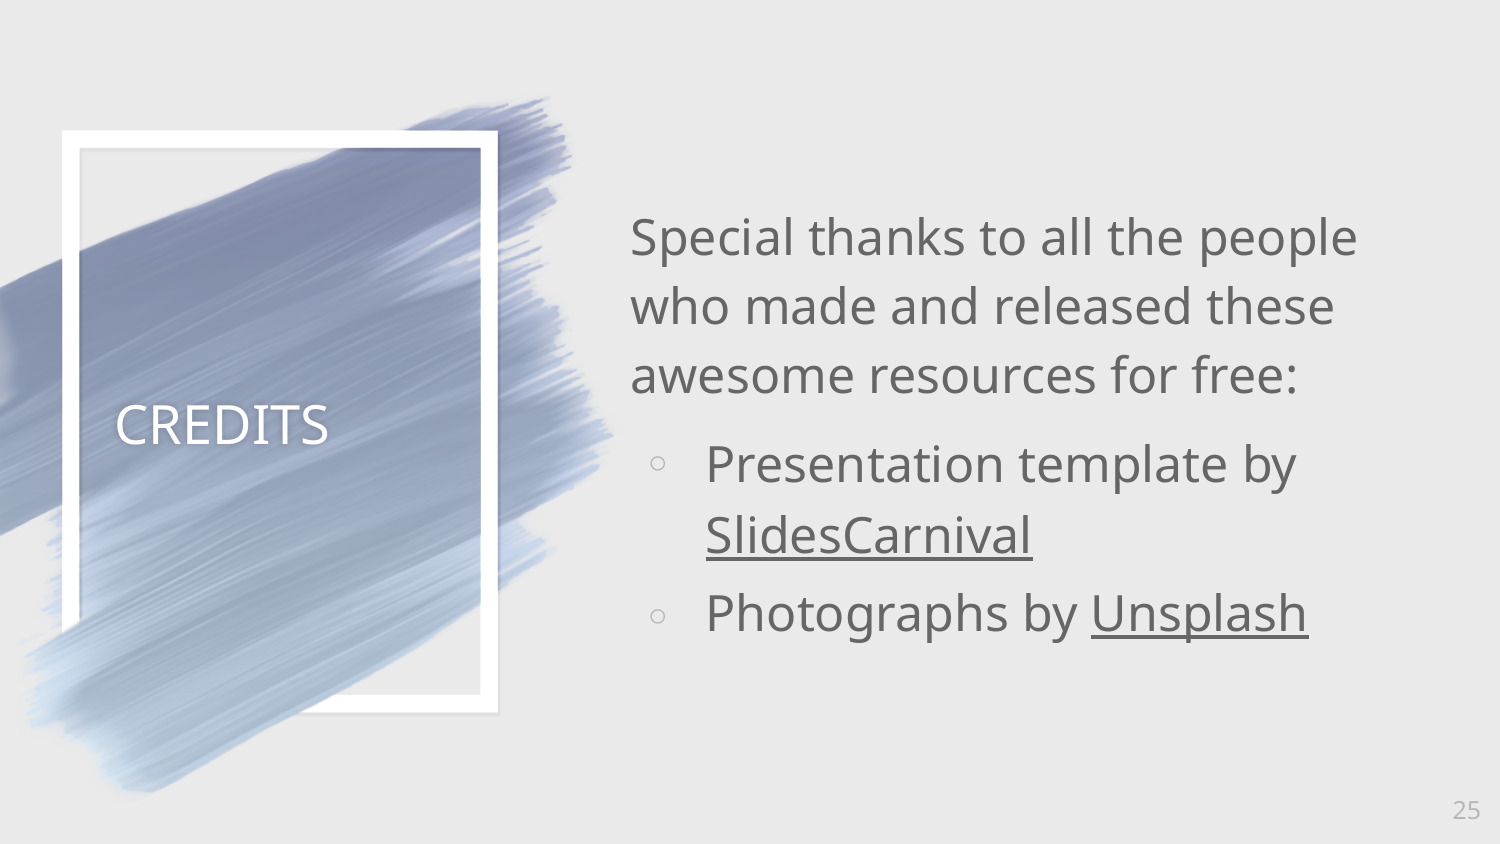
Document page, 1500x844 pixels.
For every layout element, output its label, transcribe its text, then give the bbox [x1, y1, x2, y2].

list Special thanks to all the people who made and released these awesome resources for free: Presentation template by SlidesCarnival Photographs by Unsplash [630, 132, 1426, 715]
picture [0, 0, 1500, 844]
slide_number 25 [1391, 779, 1482, 844]
title CREDITS [114, 149, 447, 696]
